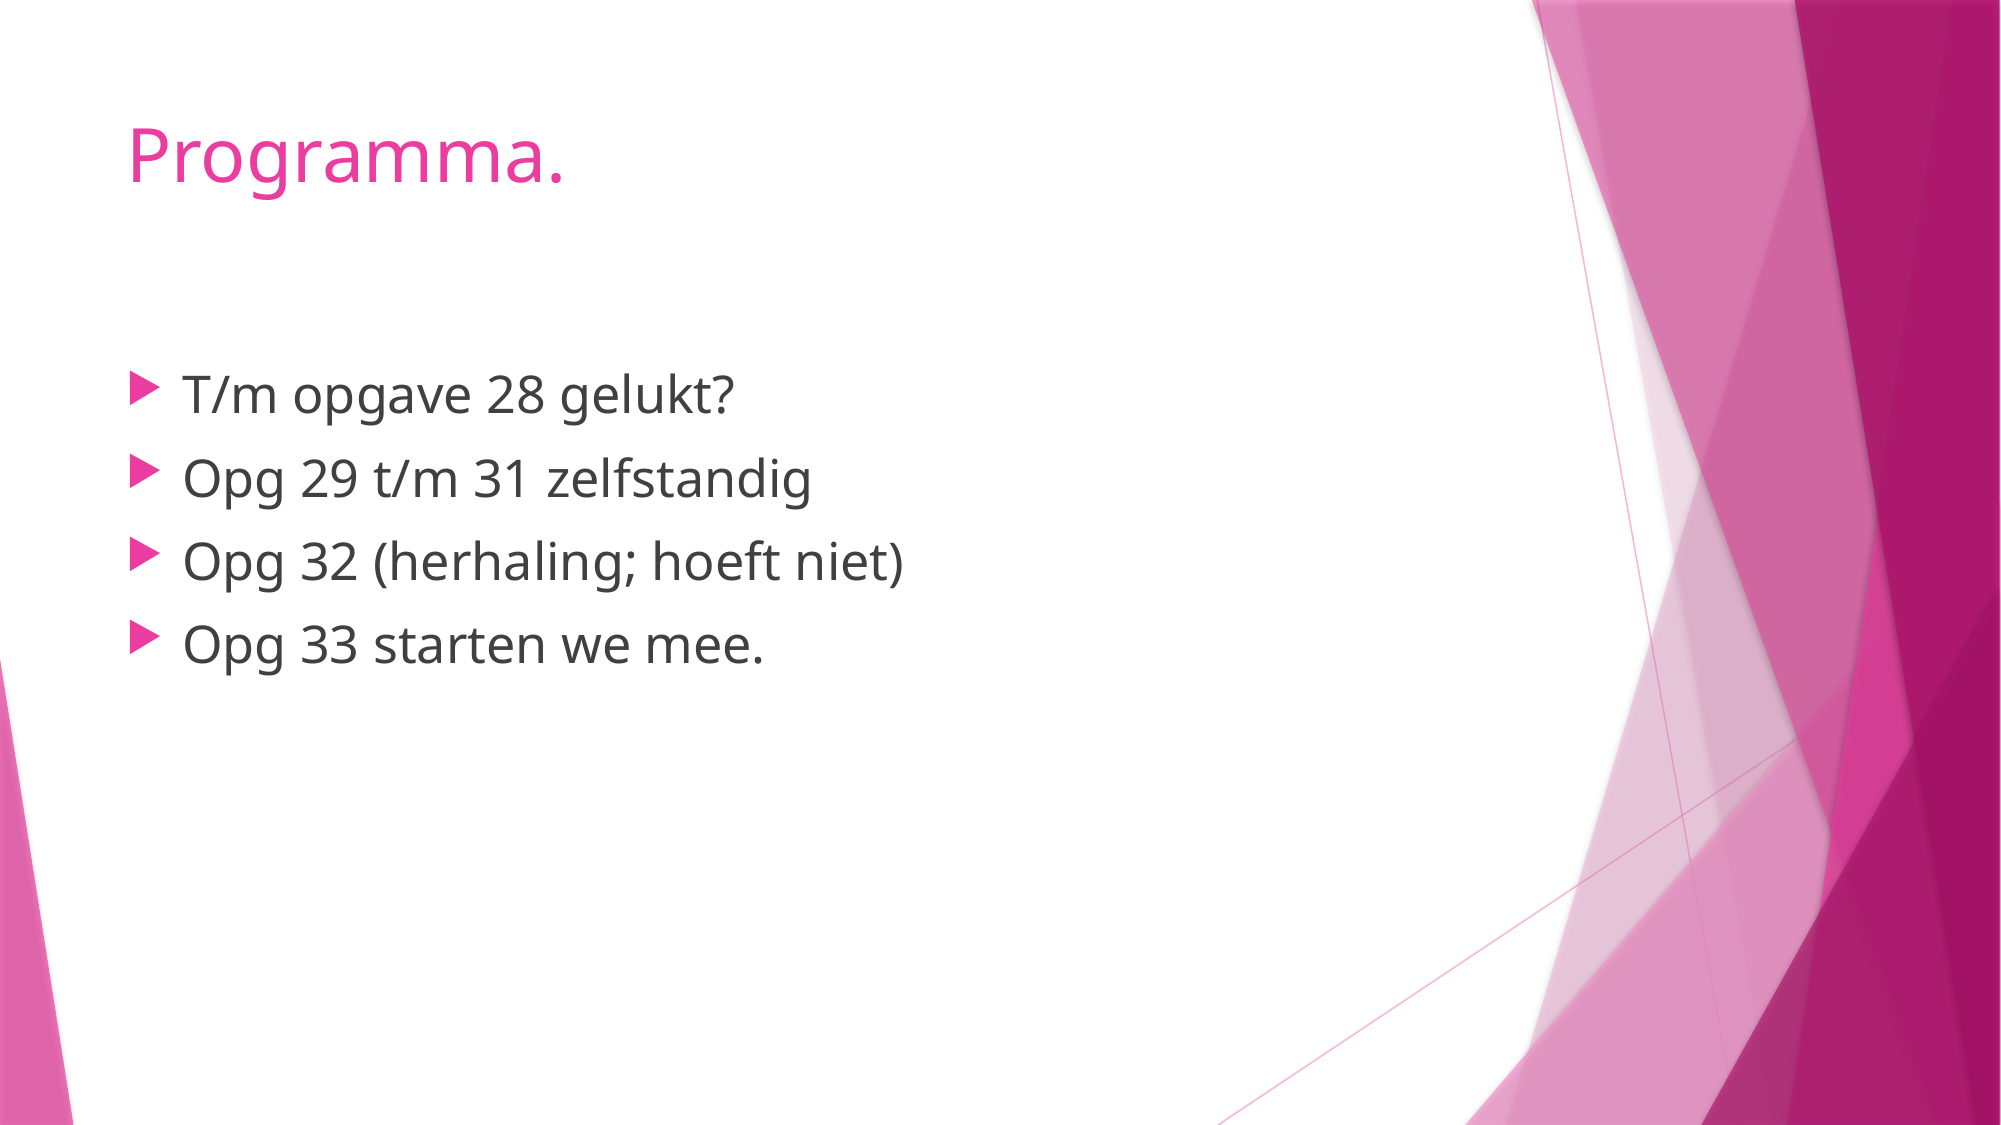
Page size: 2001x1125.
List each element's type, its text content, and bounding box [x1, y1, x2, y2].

list T/m opgave 28 gelukt? Opg 29 t/m 31 zelfstandig Opg 32 (herhaling; hoeft niet) Opg 33 starten we mee. [111, 354, 1522, 992]
title Programma. [111, 99, 1522, 317]
